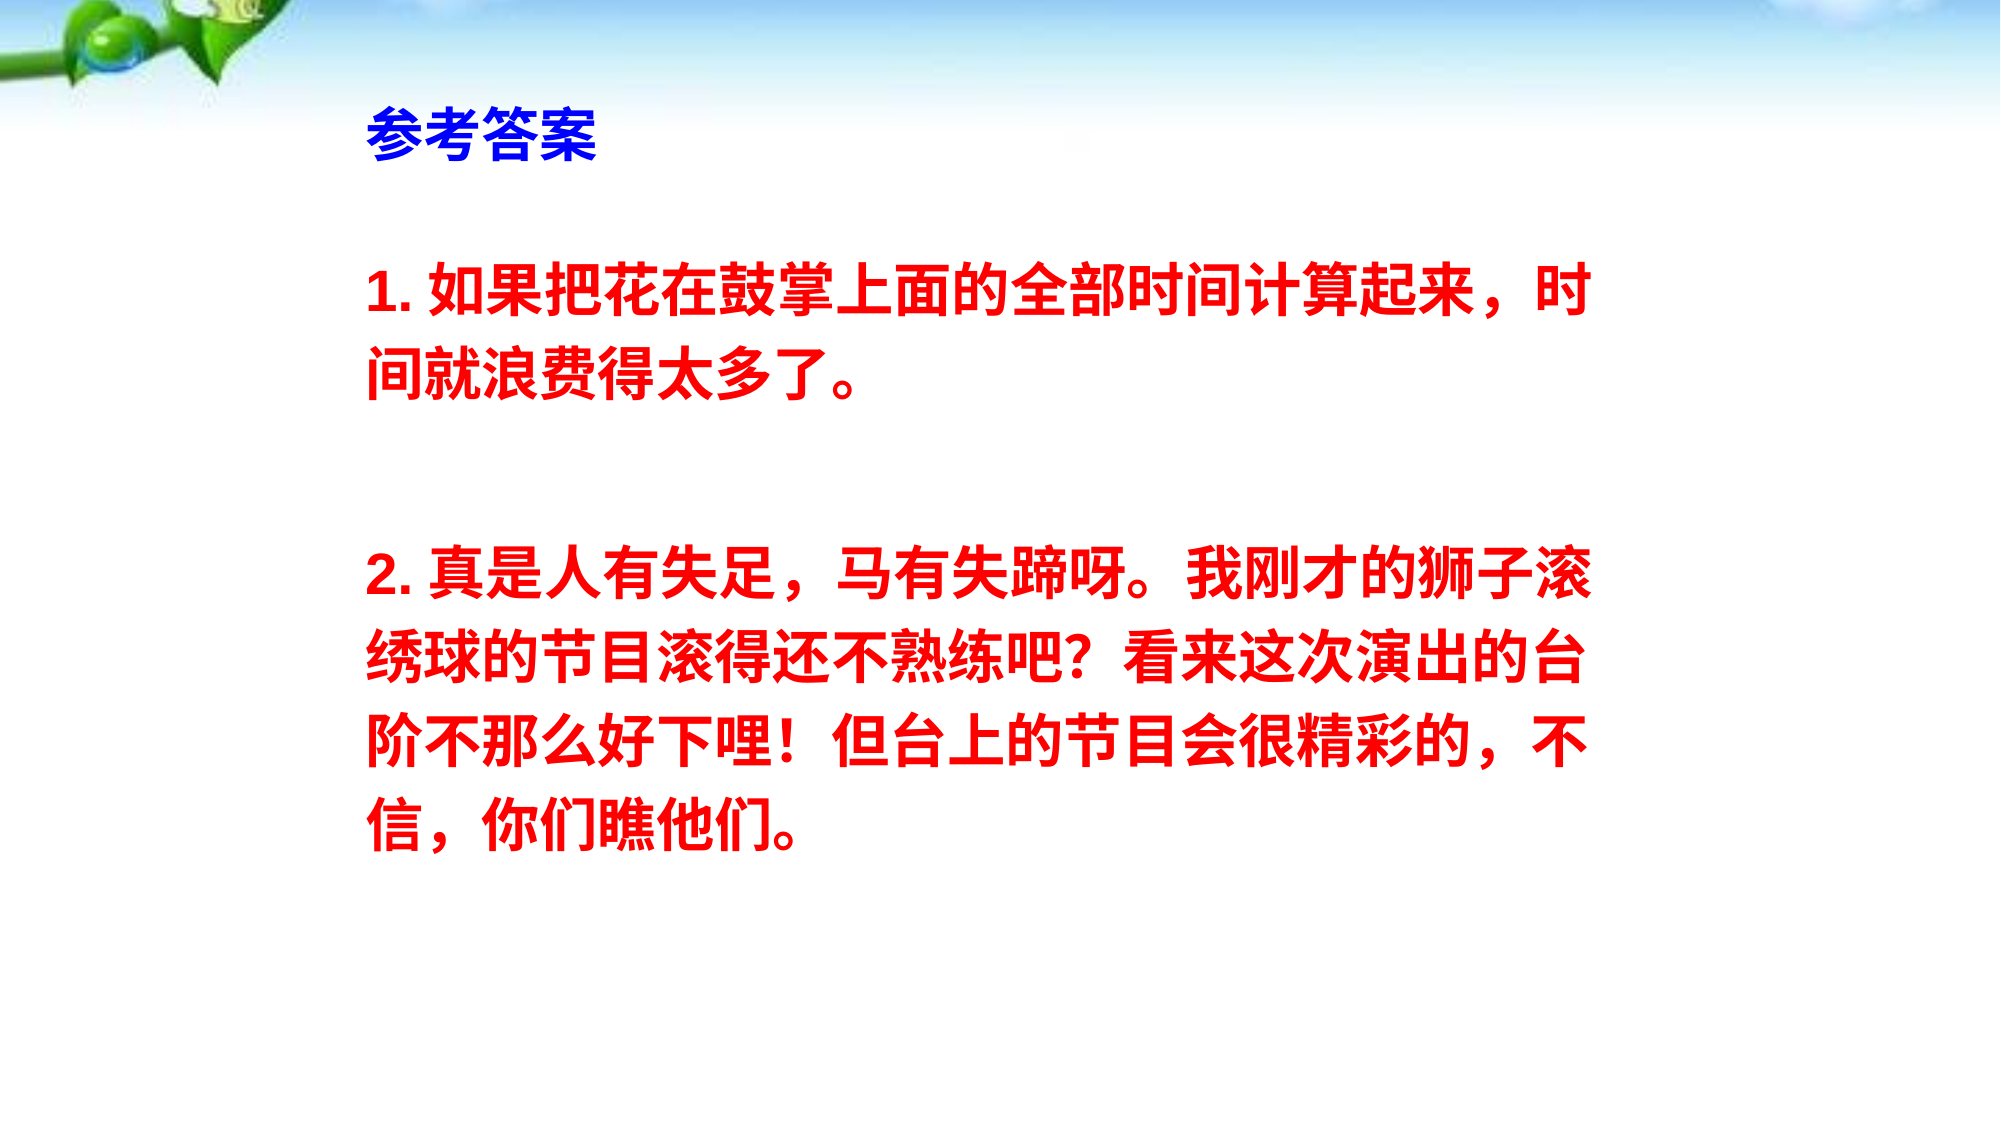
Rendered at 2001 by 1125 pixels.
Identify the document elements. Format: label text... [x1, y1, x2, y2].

text_box 2.真是人有失足，马有失蹄呀。我刚才的狮子滚绣球的节目滚得还不熟练吧？看来这次演出的台阶不那么好下哩！但台上的节目会很精彩的，不信，你们瞧他们。 [350, 515, 1650, 866]
picture [0, 0, 2001, 1125]
text_box 参考答案 [350, 76, 681, 176]
text_box 1.如果把花在鼓掌上面的全部时间计算起来，时间就浪费得太多了。 [350, 231, 1650, 415]
